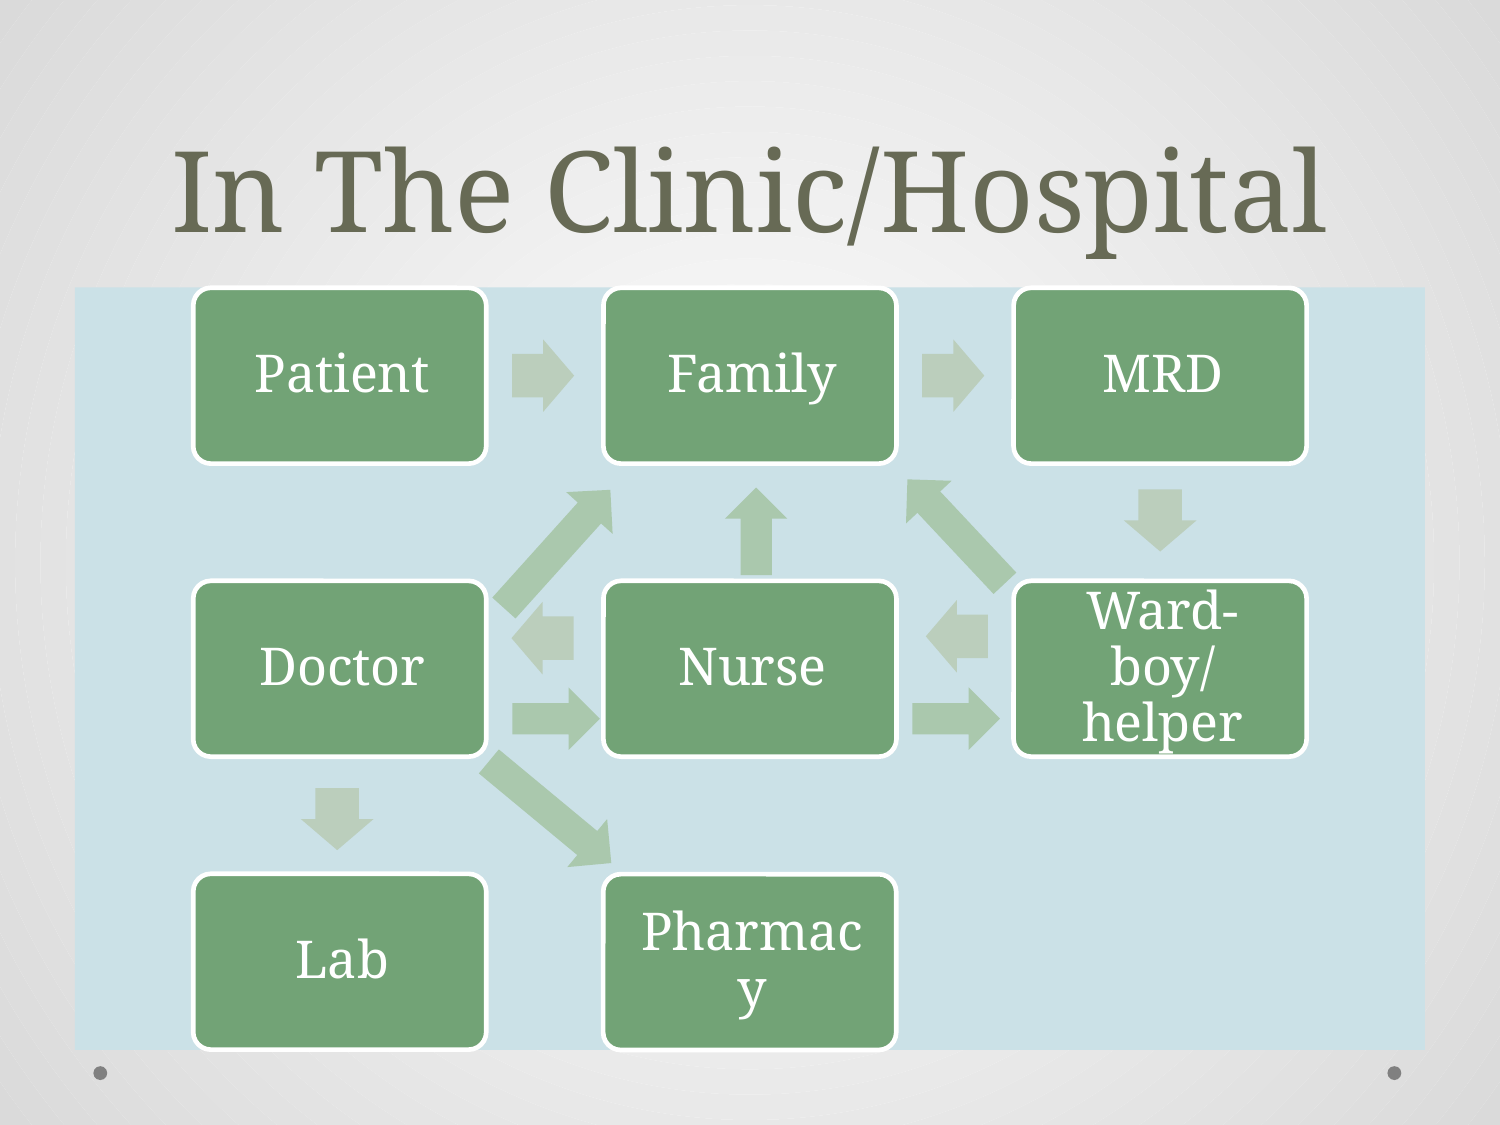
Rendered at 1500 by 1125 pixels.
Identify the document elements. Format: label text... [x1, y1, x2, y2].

title In The Clinic/Hospital [75, 0, 1425, 263]
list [74, 287, 1426, 1051]
